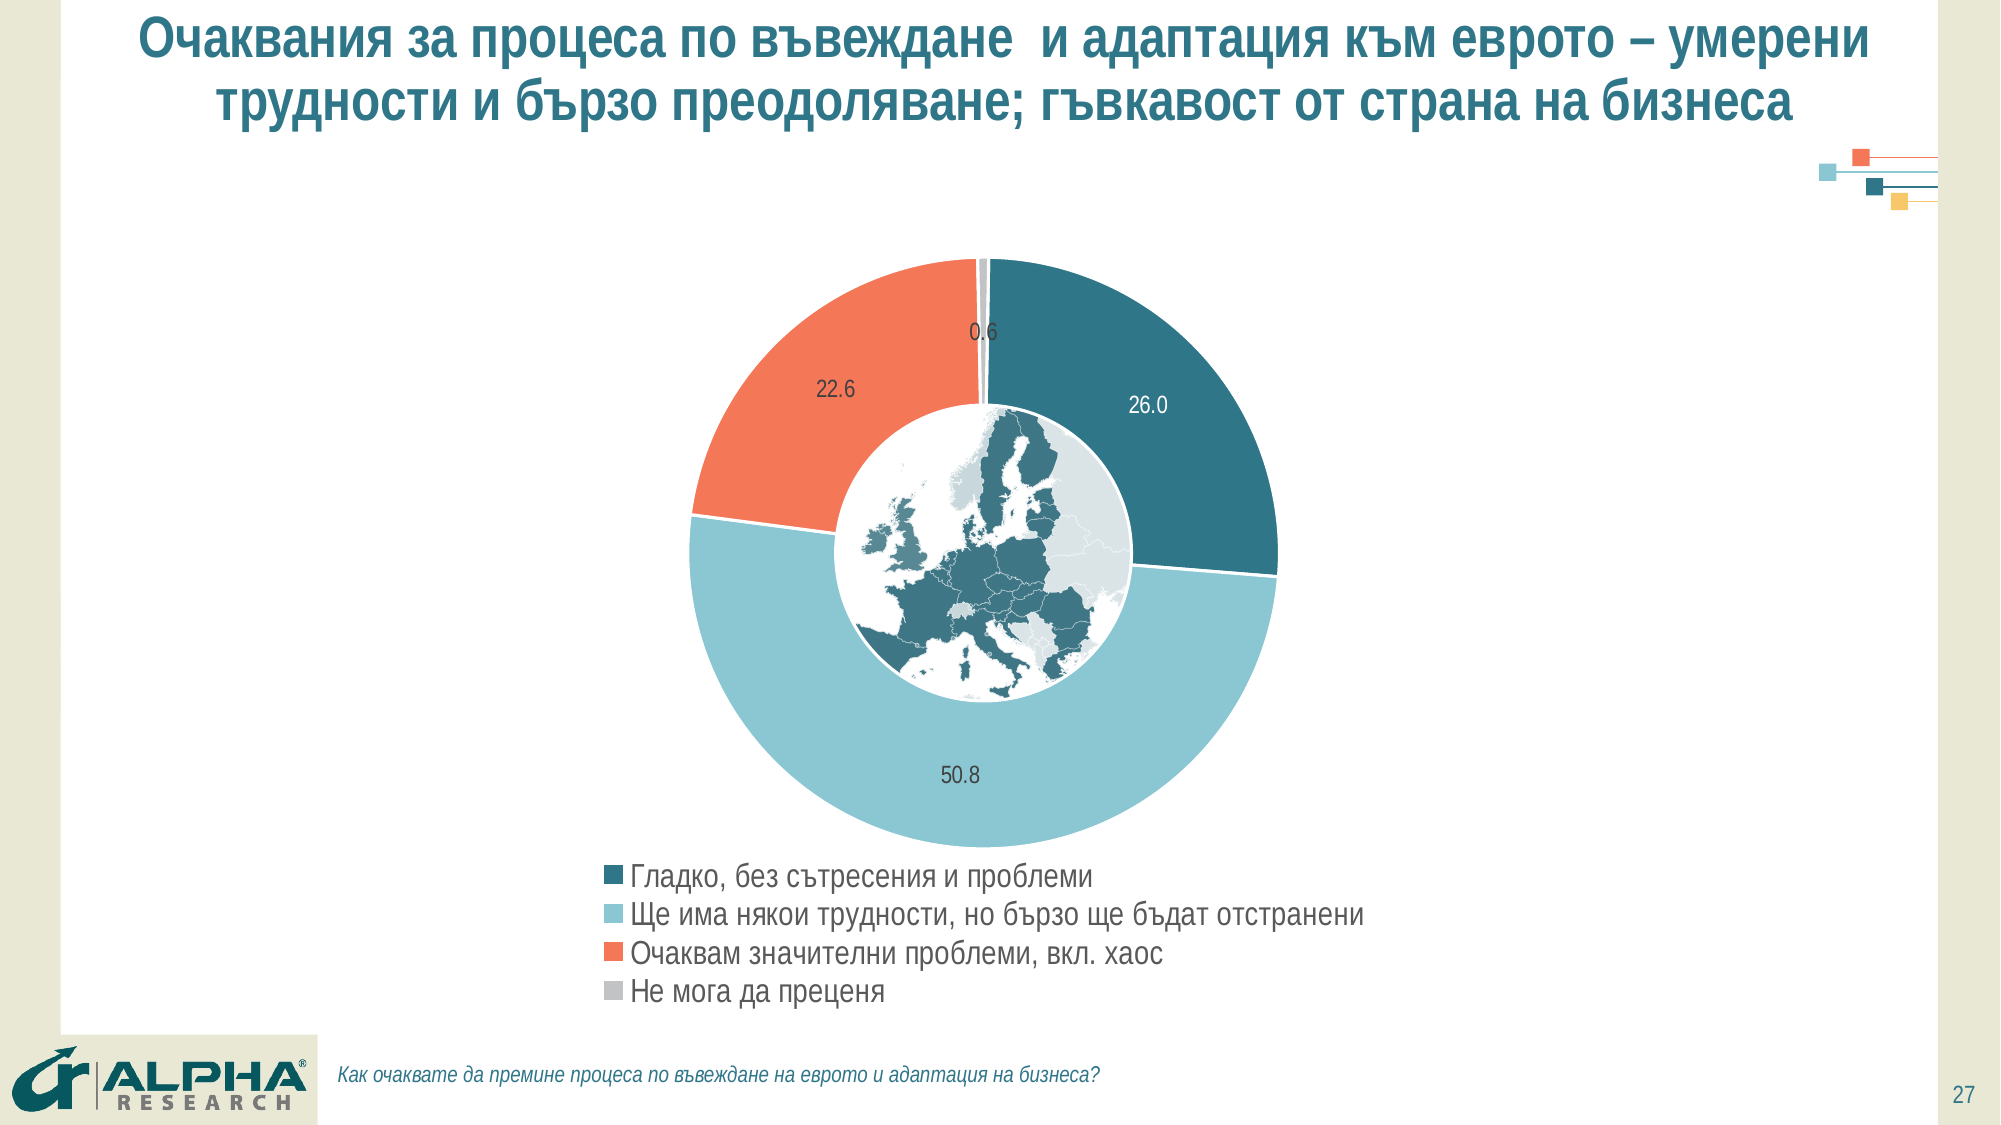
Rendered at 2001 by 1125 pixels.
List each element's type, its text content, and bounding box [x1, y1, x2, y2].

list Как очаквате да премине процеса по въвеждане на еврото и адаптация на бизнеса? [322, 1055, 1891, 1121]
slide_number 27 [1923, 1063, 1991, 1124]
chart [81, 205, 1887, 1021]
title Очаквания за процеса по въвеждане и адаптация към еврото – умерени трудности и бързо преодоляване; гъвкавост от страна на бизнеса [55, 12, 1954, 135]
picture [12, 1046, 307, 1112]
